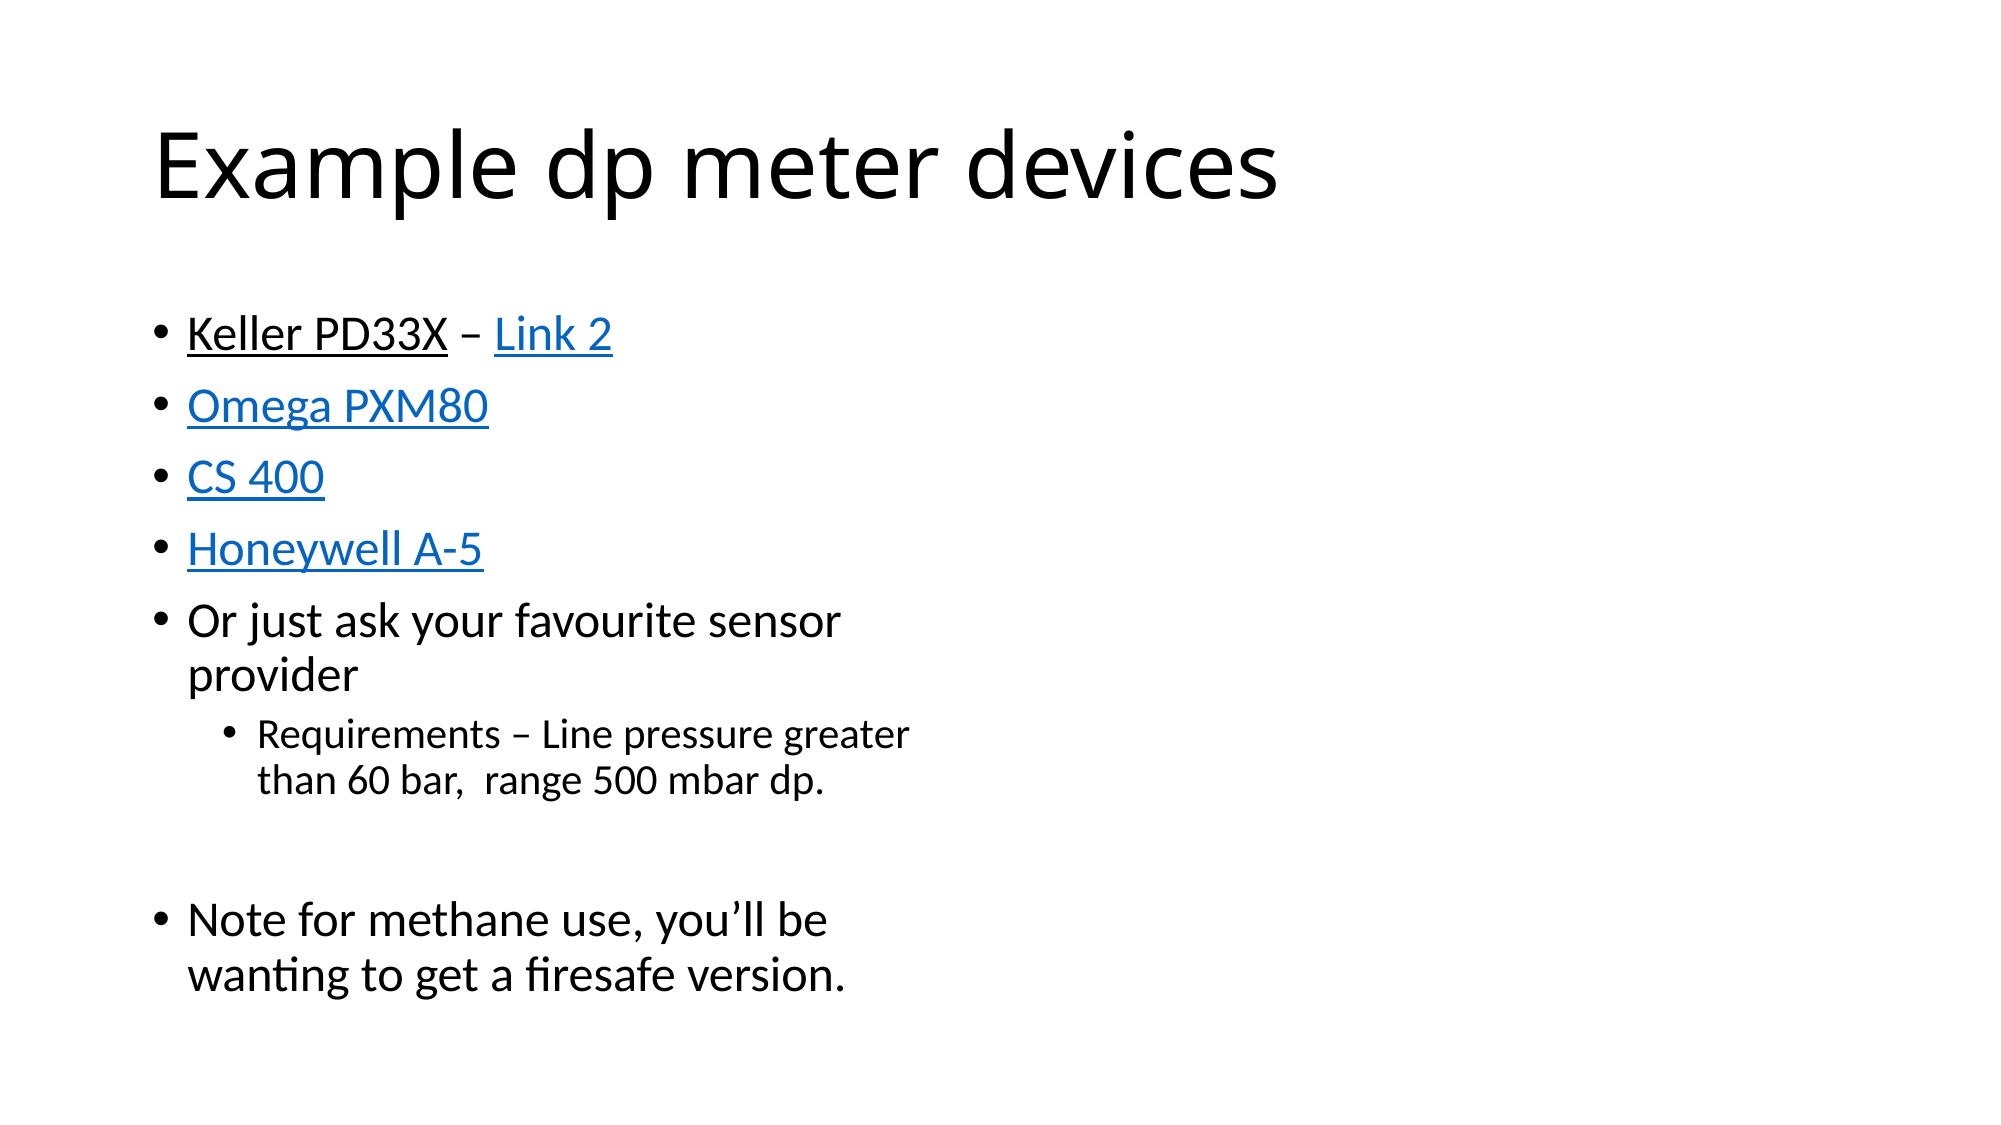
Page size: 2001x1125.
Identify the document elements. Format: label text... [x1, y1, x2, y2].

title Example dp meter devices [137, 59, 1863, 278]
list Keller PD33X – Link 2 Omega PXM80 CS 400 Honeywell A-5 Or just ask your favourite sensor provider Requirements – Line pressure greater than 60 bar, range 500 mbar dp. Note for methane use, you’ll be wanting to get a firesafe version. [137, 299, 988, 1014]
